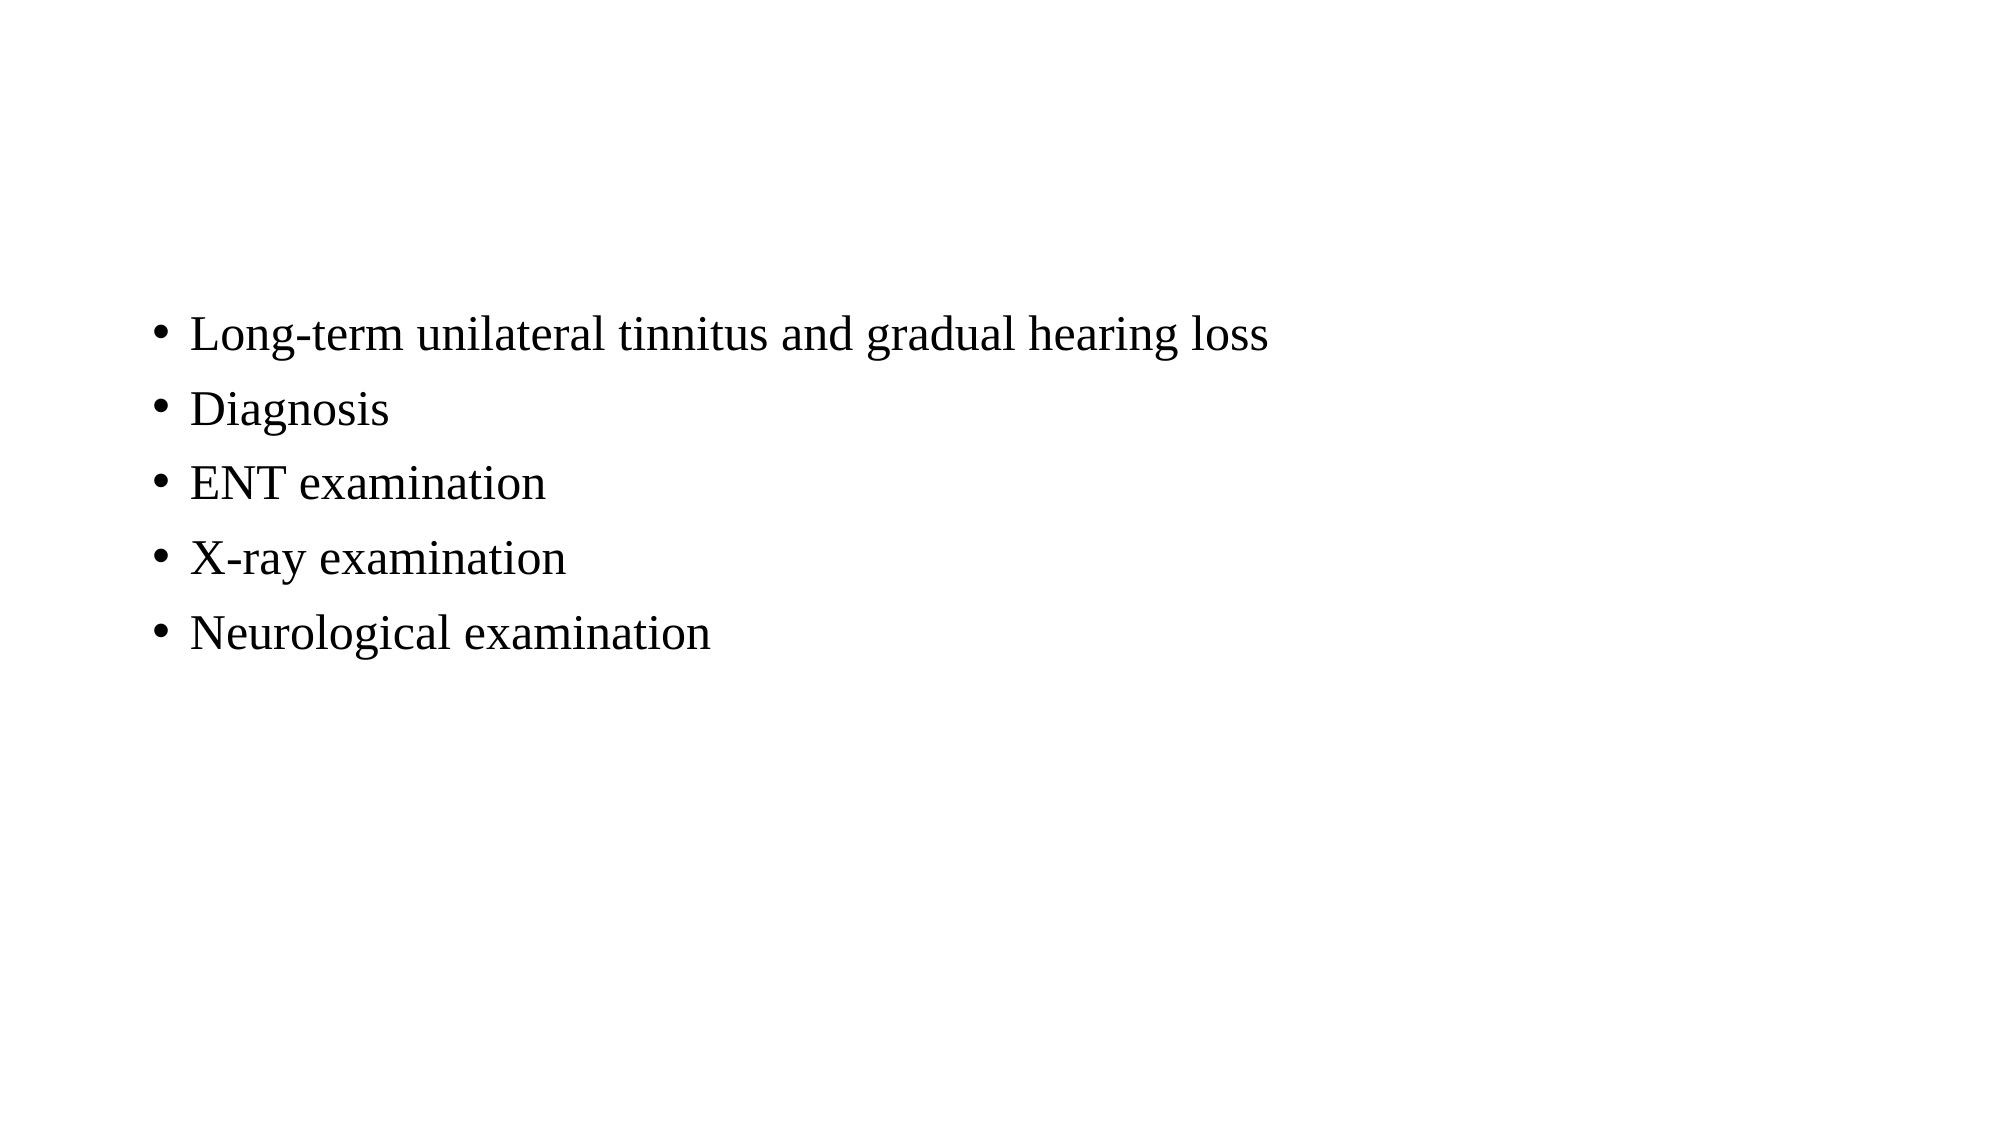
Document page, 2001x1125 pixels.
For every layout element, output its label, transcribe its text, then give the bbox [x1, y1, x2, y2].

list Long-term unilateral tinnitus and gradual hearing loss Diagnosis ENT examination X-ray examination Neurological examination [137, 299, 1863, 1014]
